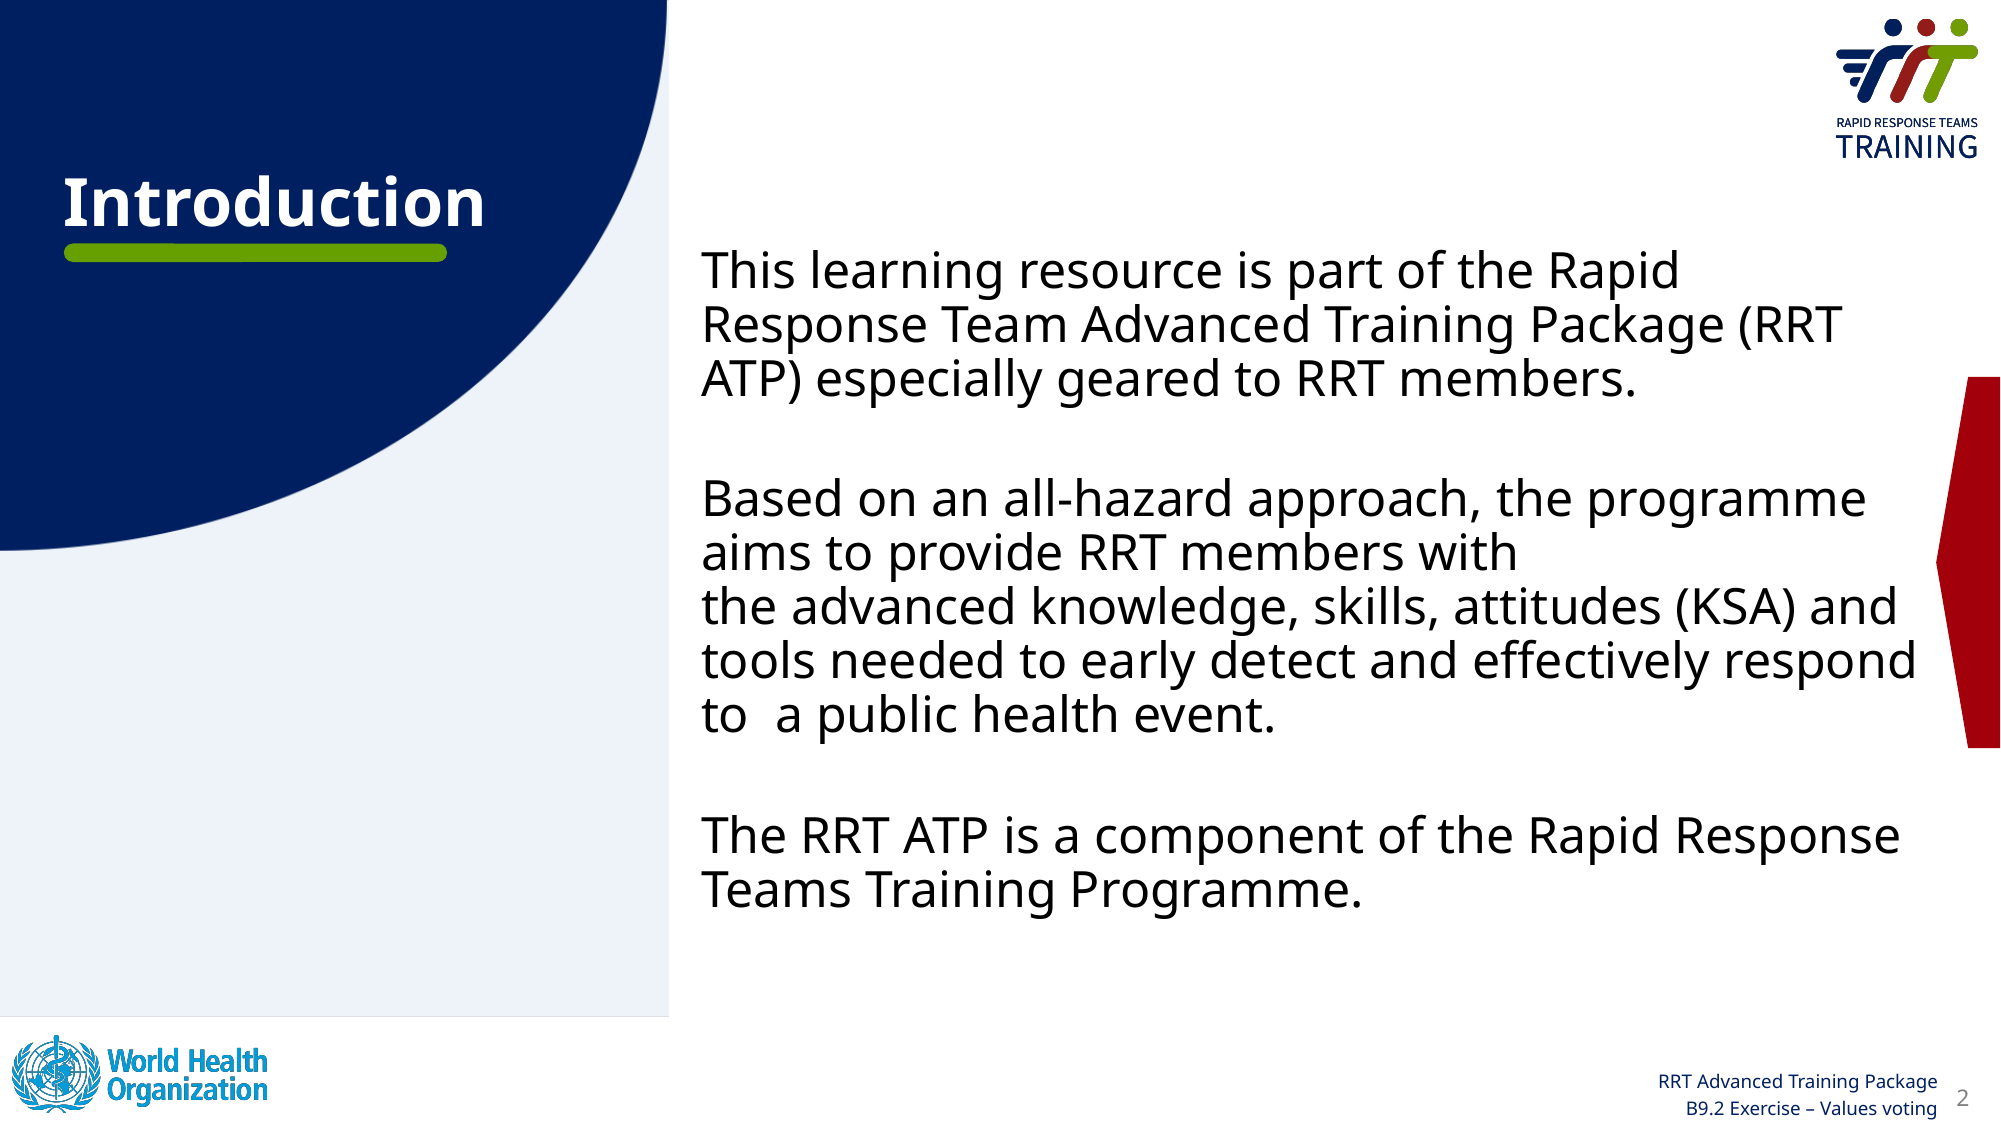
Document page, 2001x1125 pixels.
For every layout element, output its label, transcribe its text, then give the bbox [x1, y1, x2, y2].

list This learning resource is part of the Rapid Response Team Advanced Training Package (RRT ATP) especially geared to RRT members. Based on an all-hazard approach, the programme aims to provide RRT members with the advanced knowledge, skills, attitudes (KSA) and tools needed to early detect and effectively respond to a public health event. The RRT ATP is a component of the Rapid Response Teams Training Programme. [700, 244, 1937, 881]
picture [30, 1083, 37, 1091]
picture [50, 1108, 62, 1113]
picture [34, 1054, 43, 1078]
picture [36, 1088, 78, 1105]
picture [0, 0, 669, 1018]
picture [12, 1083, 48, 1113]
title Introduction [63, 102, 600, 242]
picture [1835, 19, 1978, 167]
picture [46, 1056, 54, 1062]
picture [71, 1053, 90, 1091]
picture [24, 1054, 36, 1087]
picture [40, 1062, 47, 1070]
picture [22, 1062, 26, 1077]
picture [12, 1035, 54, 1068]
picture [59, 1035, 267, 1113]
